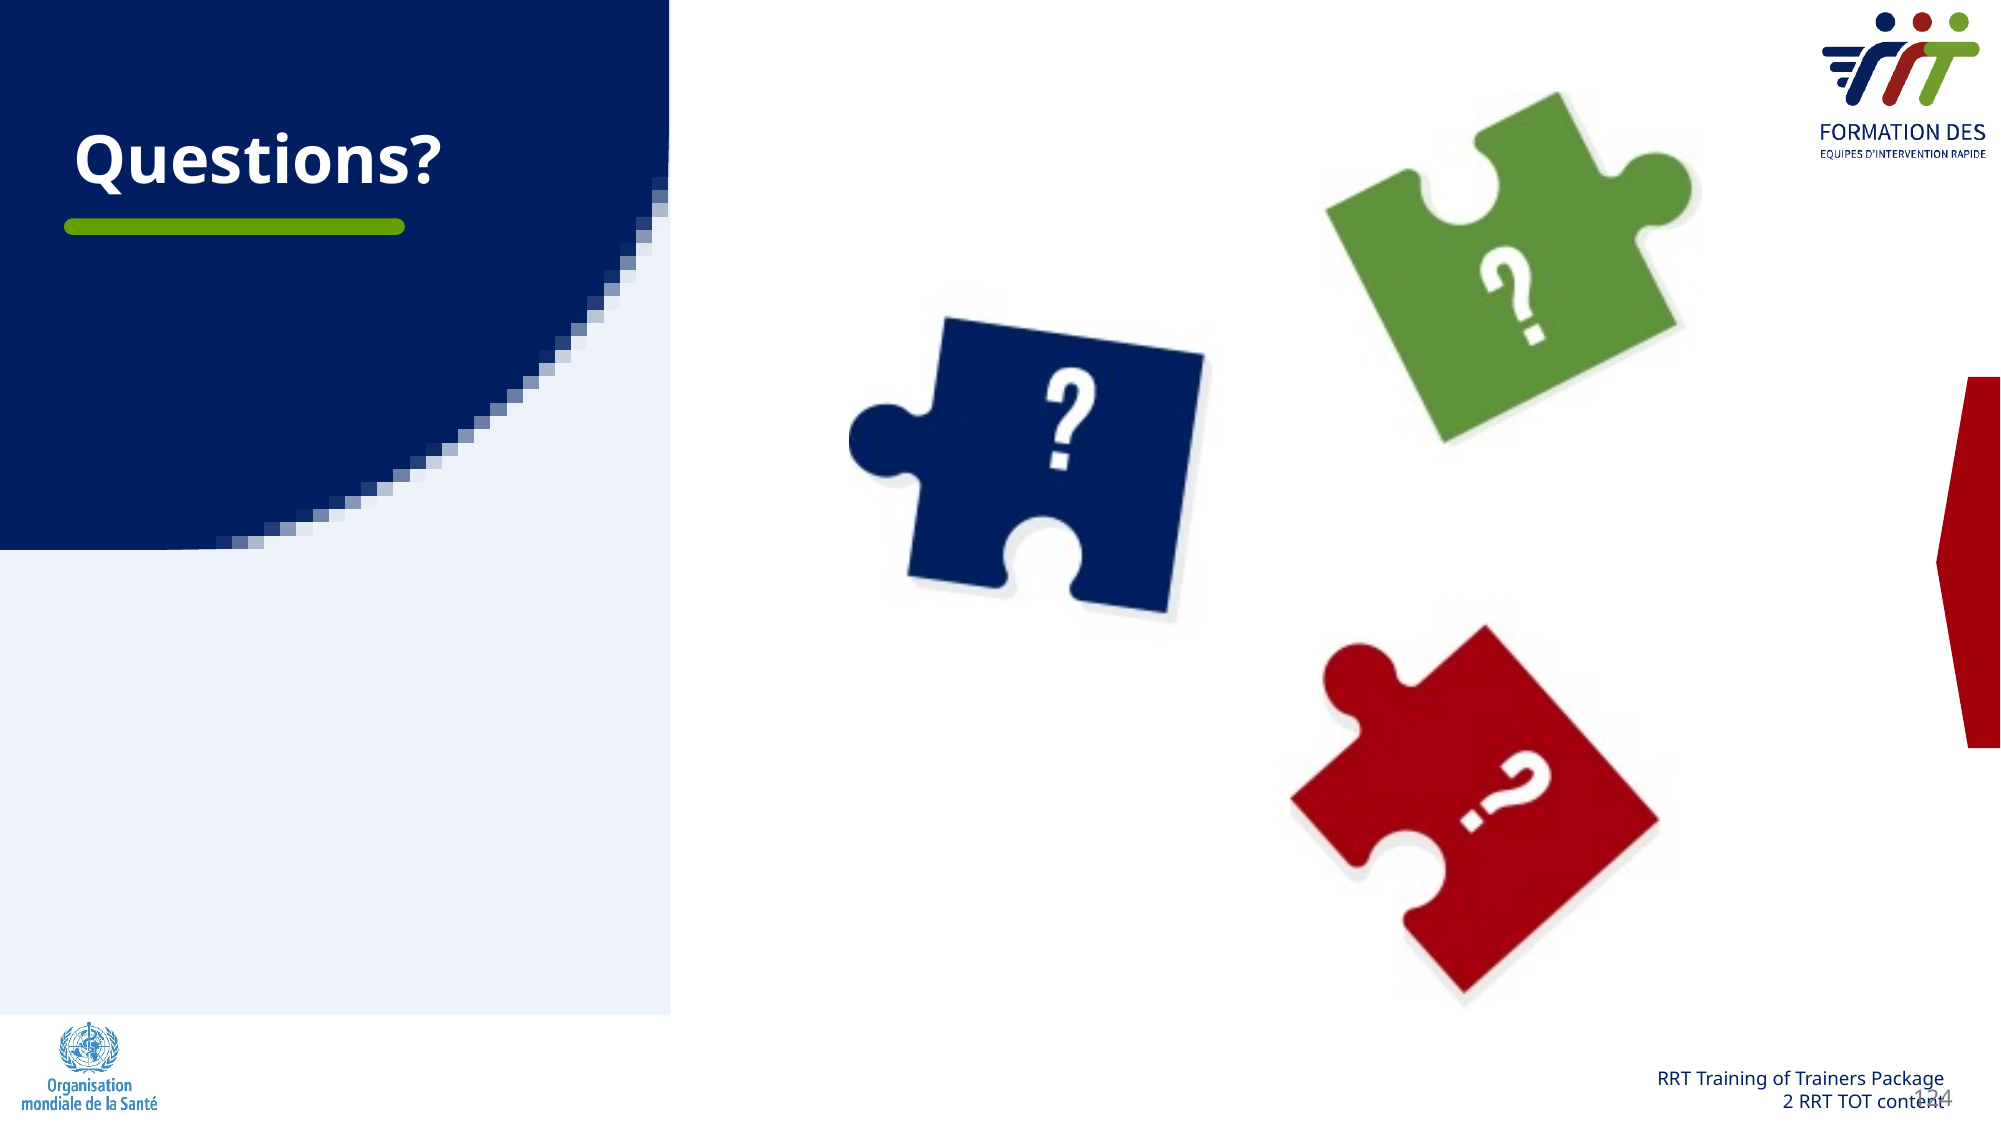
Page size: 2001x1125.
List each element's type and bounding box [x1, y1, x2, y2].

picture [849, 90, 1702, 1009]
picture [0, 0, 670, 551]
picture [1820, 11, 1986, 160]
picture [20, 1020, 158, 1111]
